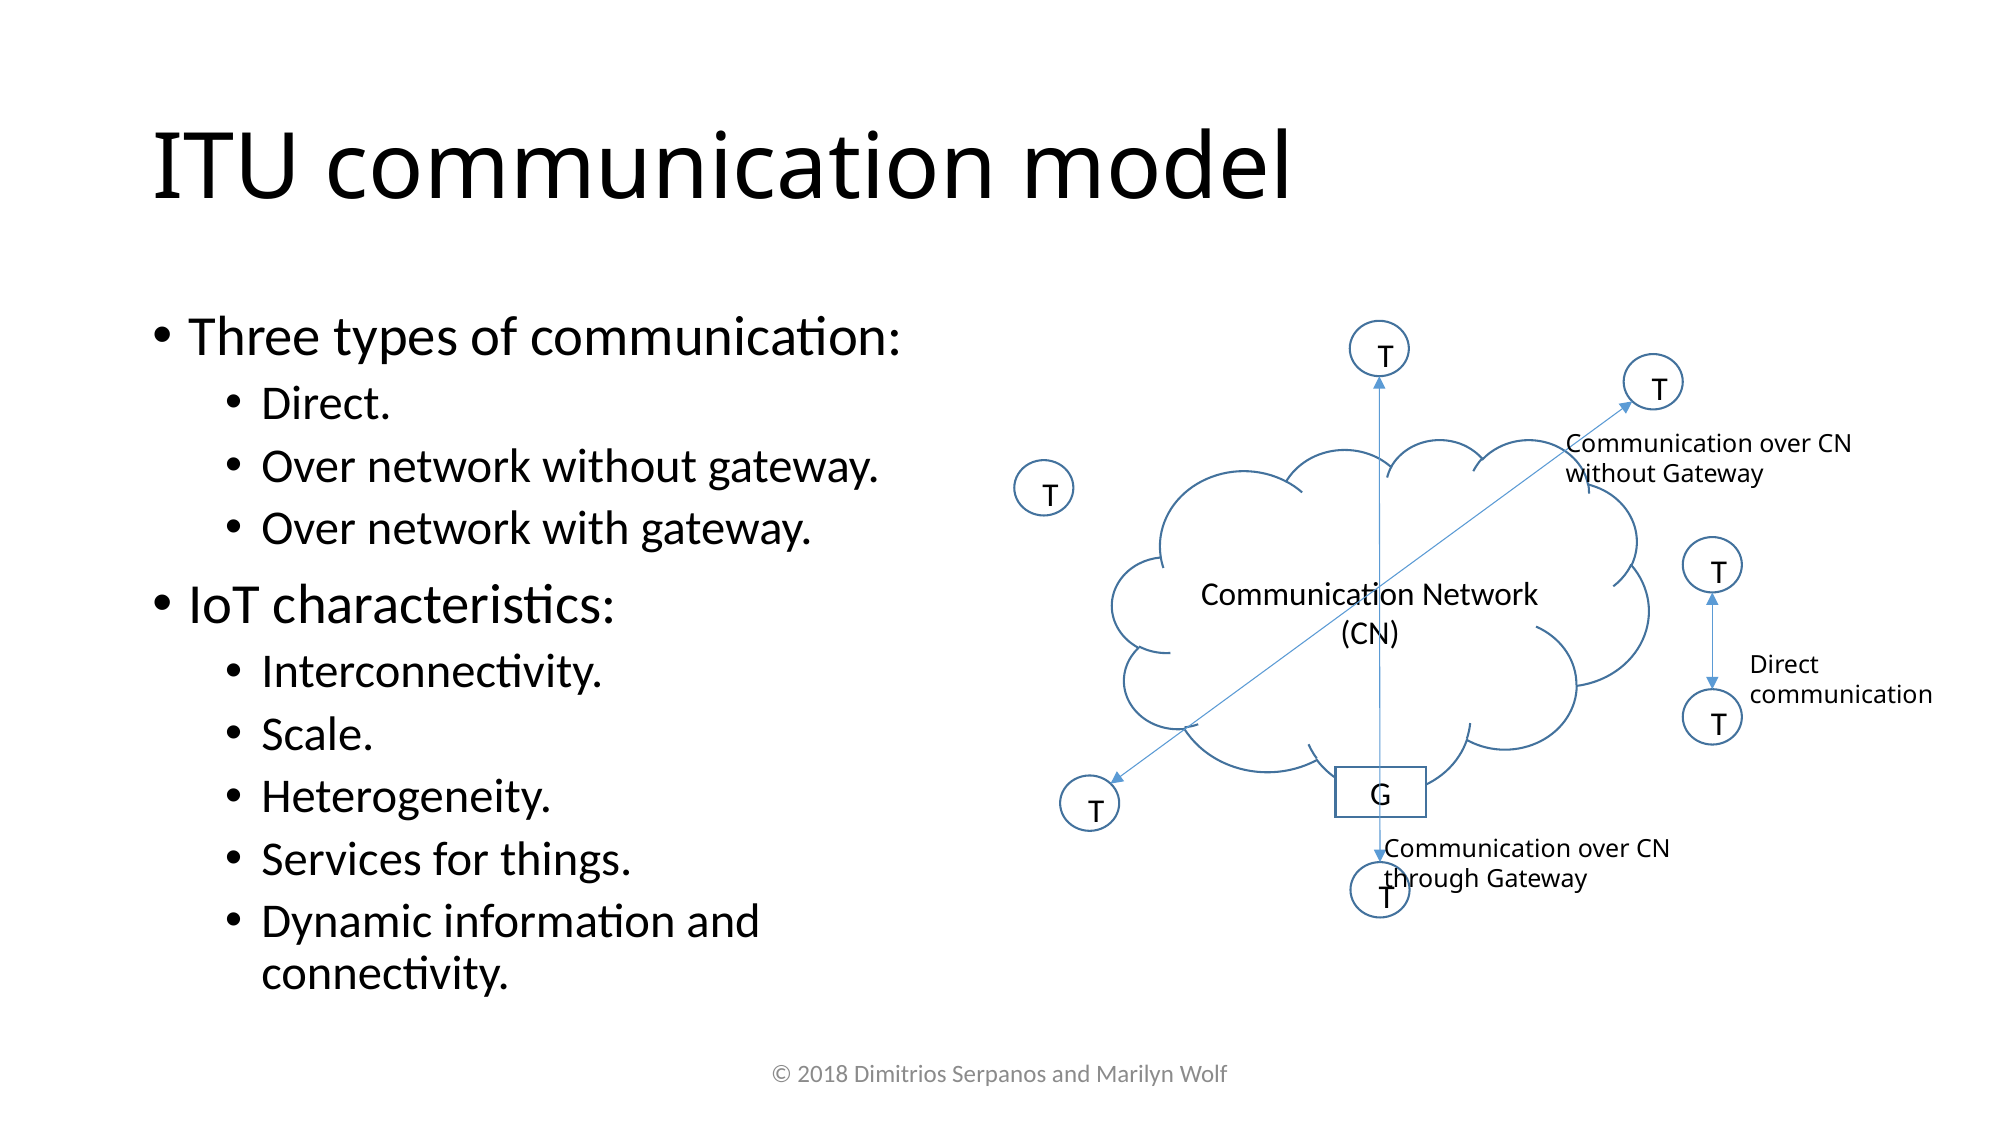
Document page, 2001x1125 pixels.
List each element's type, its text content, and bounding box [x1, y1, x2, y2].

list Three types of communication: Direct. Over network without gateway. Over network with gateway. IoT characteristics: Interconnectivity. Scale. Heterogeneity. Services for things. Dynamic information and connectivity. [137, 299, 988, 1014]
footer © 2018 Dimitrios Serpanos and Marilyn Wolf [662, 1042, 1338, 1103]
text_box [1014, 320, 1942, 918]
title ITU communication model [137, 59, 1863, 278]
